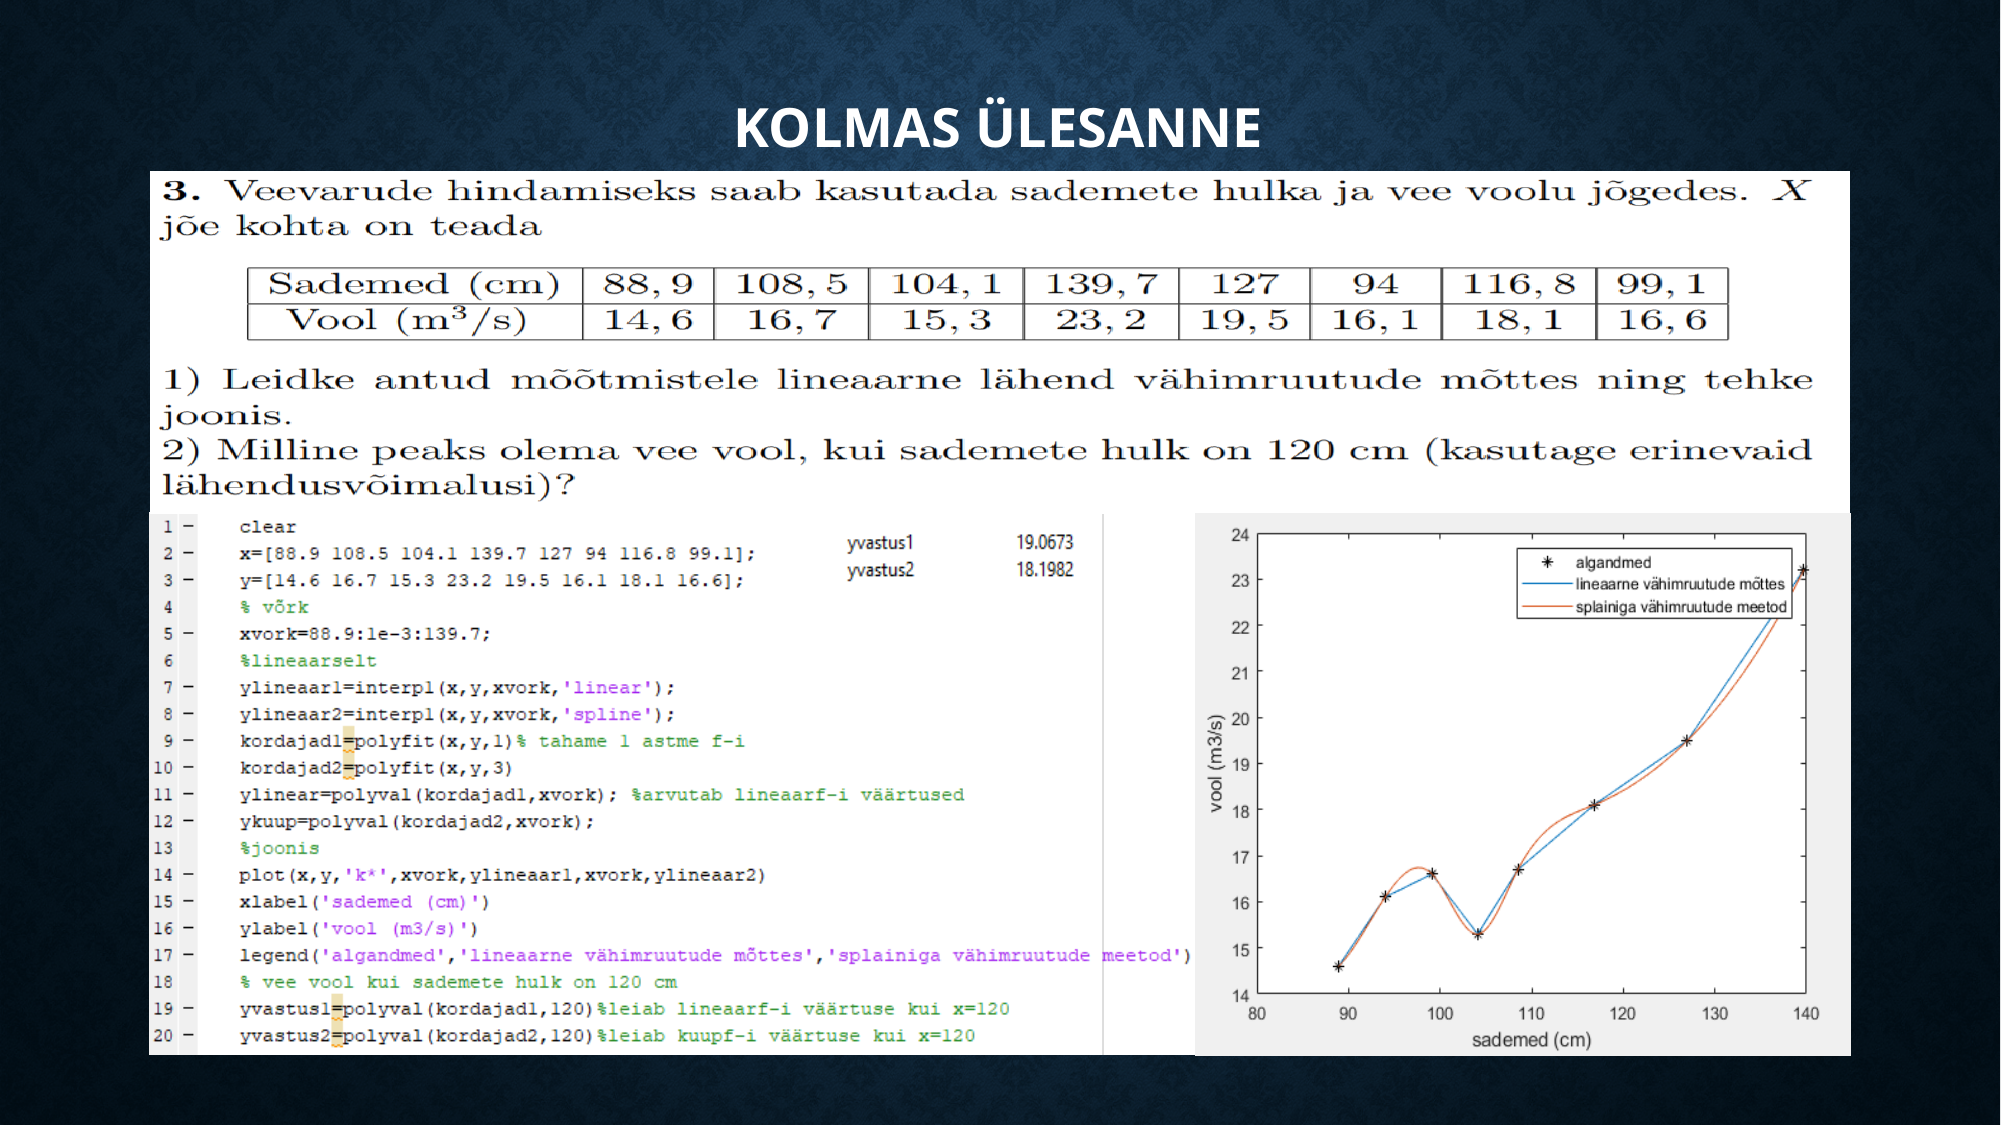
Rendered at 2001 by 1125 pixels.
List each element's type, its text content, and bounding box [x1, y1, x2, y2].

picture [149, 512, 1851, 1056]
title Kolmas Ülesanne [149, 99, 1849, 161]
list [150, 171, 1850, 514]
